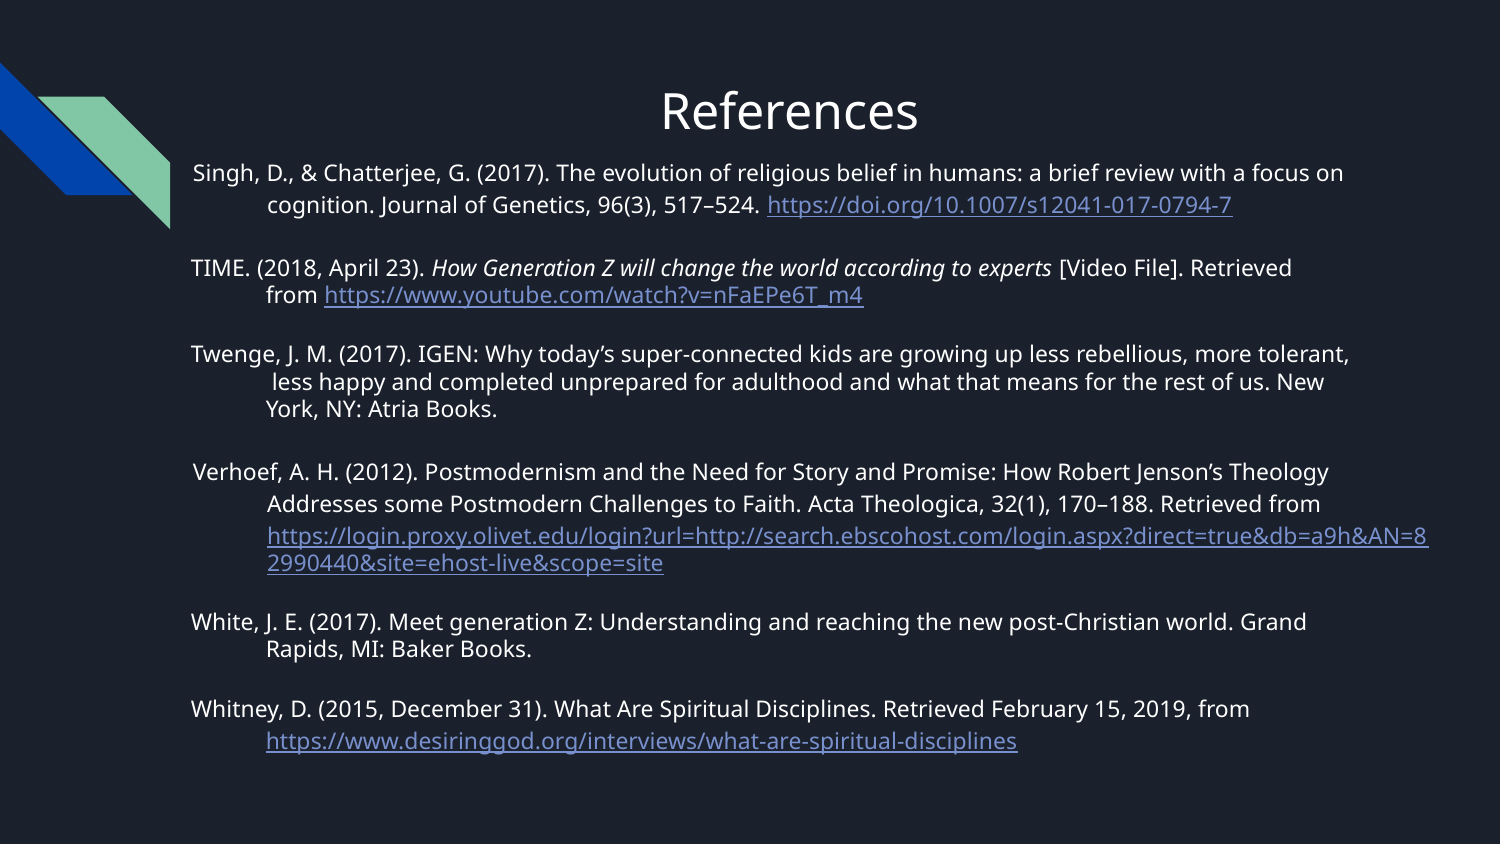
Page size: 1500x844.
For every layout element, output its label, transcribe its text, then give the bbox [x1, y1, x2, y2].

title References [212, 64, 1368, 139]
list Singh, D., & Chatterjee, G. (2017). The evolution of religious belief in humans: a brief review with a focus on cognition. Journal of Genetics, 96(3), 517–524. https://doi.org/10.1007/s12041-017-0794-7 TIME. (2018, April 23). How Generation Z will change the world according to experts [Video File]. Retrieved from https://www.youtube.com/watch?v=nFaEPe6T_m4 Twenge, J. M. (2017). IGEN: Why today’s super-connected kids are growing up less rebellious, more tolerant, less happy and completed unprepared for adulthood and what that means for the rest of us. New York, NY: Atria Books. Verhoef, A. H. (2012). Postmodernism and the Need for Story and Promise: How Robert Jenson’s Theology Addresses some Postmodern Challenges to Faith. Acta Theologica, 32(1), 170–188. Retrieved from https://login.proxy.olivet.edu/login?url=http://search.ebscohost.com/login.aspx?direct=true&db=a9h&AN=82990440&site=ehost-live&scope=site White, J. E. (2017). Meet generation Z: Understanding and reaching the new post-Christian world. Grand Rapids, MI: Baker Books. Whitney, D. (2015, December 31). What Are Spiritual Disciplines. Retrieved February 15, 2019, from https://www.desiringgod.org/interviews/what-are-spiritual-disciplines [175, 139, 1447, 810]
